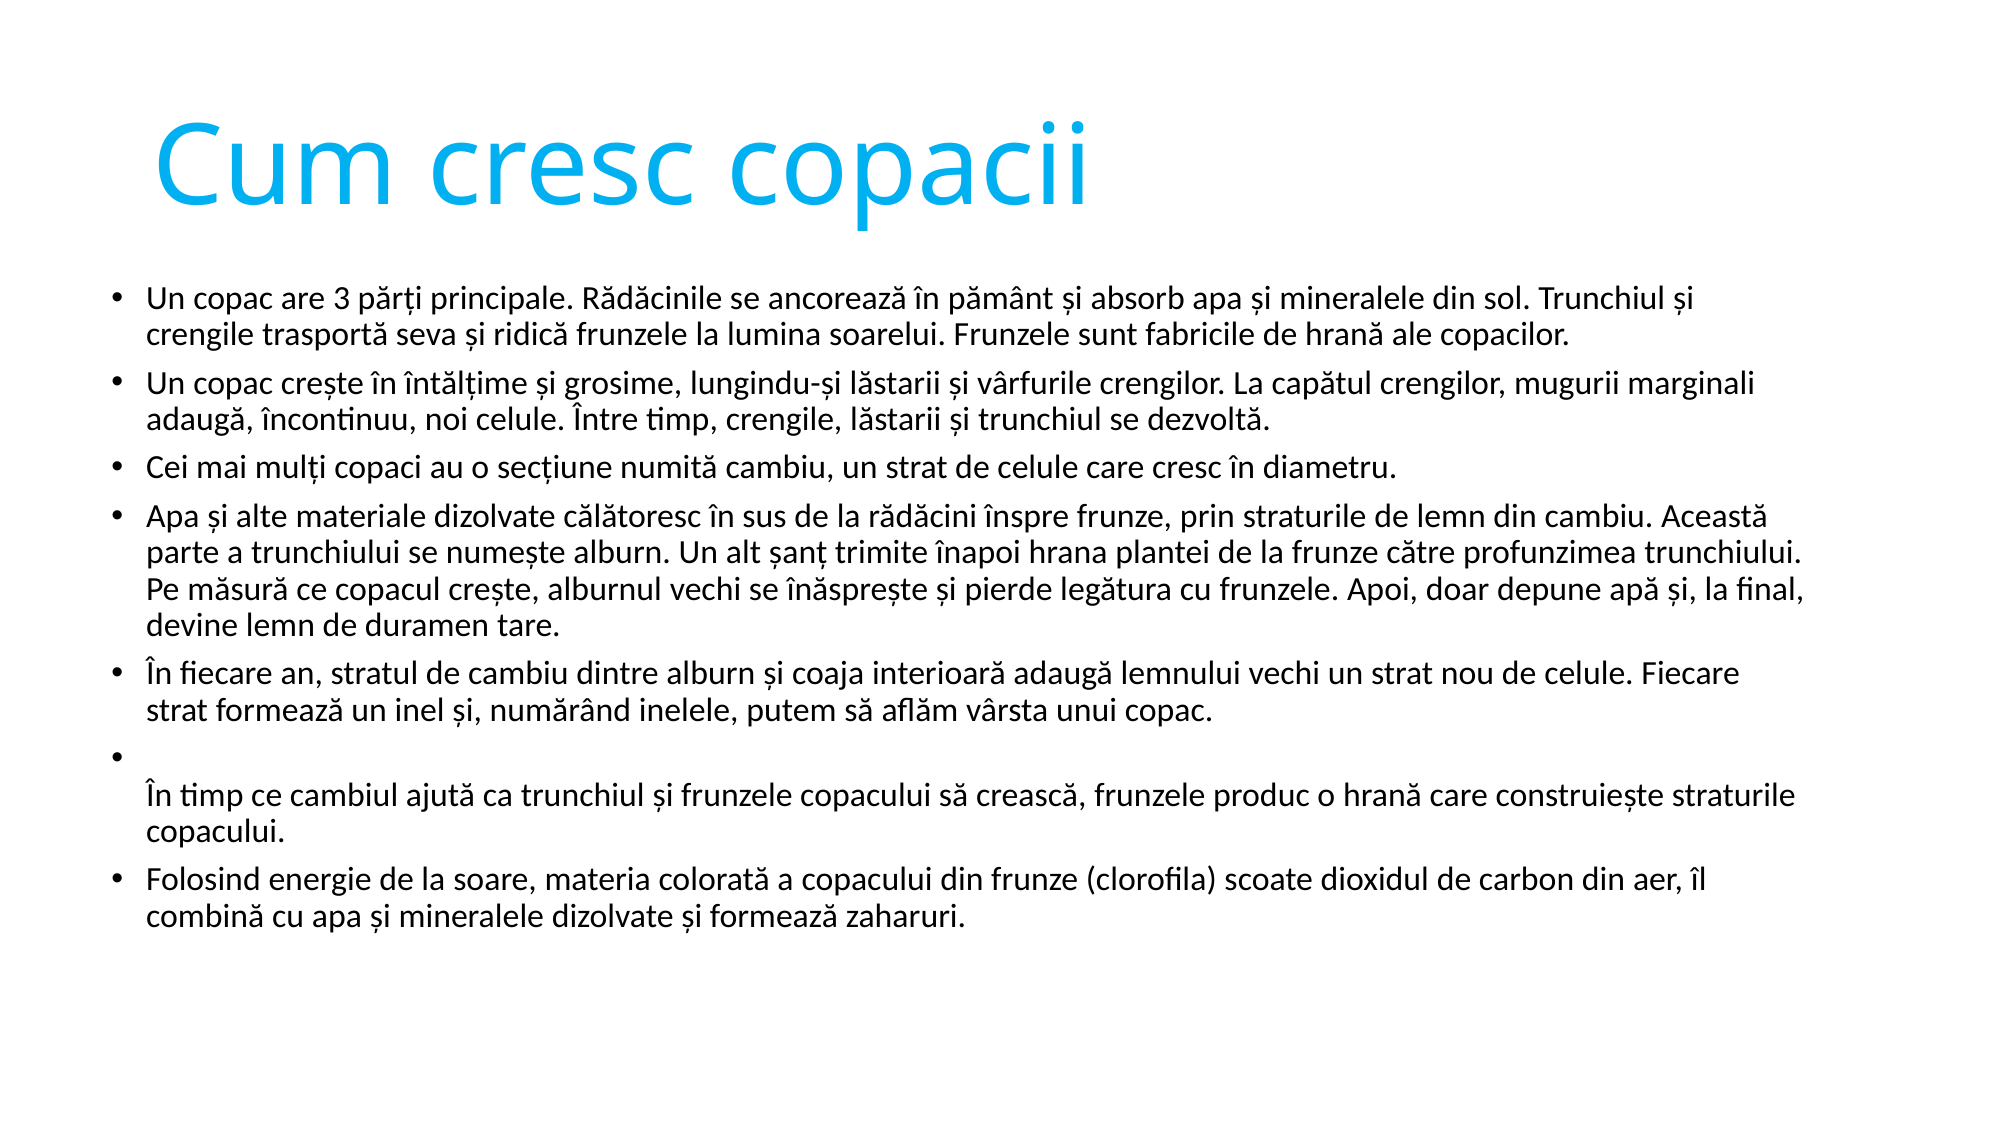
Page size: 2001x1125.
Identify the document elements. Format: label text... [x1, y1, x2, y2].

title Cum cresc copacii [137, 59, 1863, 278]
list Un copac are 3 părţi principale. Rădăcinile se ancorează în pământ şi absorb apa şi mineralele din sol. Trunchiul şi crengile trasportă seva şi ridică frunzele la lumina soarelui. Frunzele sunt fabricile de hrană ale copacilor. Un copac creşte în întălţime şi grosime, lungindu-şi lăstarii şi vârfurile crengilor. La capătul crengilor, mugurii marginali adaugă, încontinuu, noi celule. Între timp, crengile, lăstarii şi trunchiul se dezvoltă. Cei mai mulţi copaci au o secţiune numită cambiu, un strat de celule care cresc în diametru. Apa şi alte materiale dizolvate călătoresc în sus de la rădăcini înspre frunze, prin straturile de lemn din cambiu. Această parte a trunchiului se numeşte alburn. Un alt şanţ trimite înapoi hrana plantei de la frunze către profunzimea trunchiului. Pe măsură ce copacul creşte, alburnul vechi se înăspreşte şi pierde legătura cu frunzele. Apoi, doar depune apă şi, la final, devine lemn de duramen tare. În fiecare an, stratul de cambiu dintre alburn şi coaja interioară adaugă lemnului vechi un strat nou de celule. Fiecare strat formează un inel şi, numărând inelele, putem să aflăm vârsta unui copac. În timp ce cambiul ajută ca trunchiul şi frunzele copacului să crească, frunzele produc o hrană care construieşte straturile copacului. Folosind energie de la soare, materia colorată a copacului din frunze (clorofila) scoate dioxidul de carbon din aer, îl combină cu apa şi mineralele dizolvate şi formează zaharuri. [96, 272, 1822, 987]
